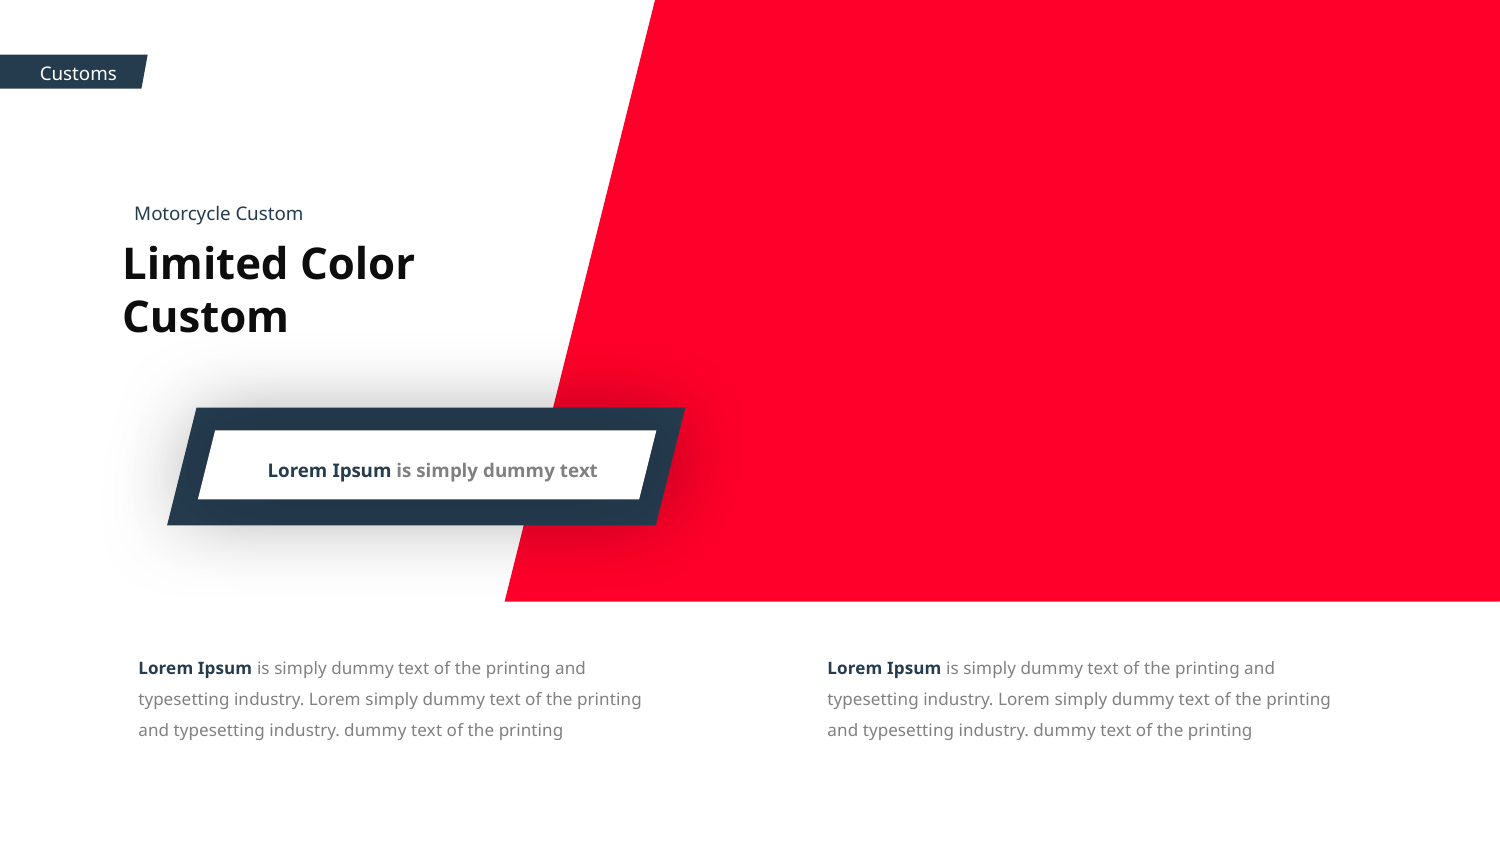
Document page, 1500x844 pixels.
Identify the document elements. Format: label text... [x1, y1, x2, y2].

text_box Lorem Ipsum is simply dummy text of the printing and typesetting industry. Lorem simply dummy text of the printing and typesetting industry. dummy text of the printing [812, 639, 1377, 748]
text_box [165, 485, 206, 527]
text_box [192, 406, 209, 420]
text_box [0, 54, 264, 93]
picture [504, 0, 1500, 602]
text_box Lorem Ipsum is simply dummy text of the printing and typesetting industry. Lorem simply dummy text of the printing and typesetting industry. dummy text of the printing [123, 639, 688, 748]
text_box Limited Color Custom [107, 228, 504, 349]
text_box Motorcycle Custom [119, 194, 498, 228]
text_box [196, 429, 504, 501]
text_box Lorem Ipsum is simply dummy text [225, 439, 504, 489]
